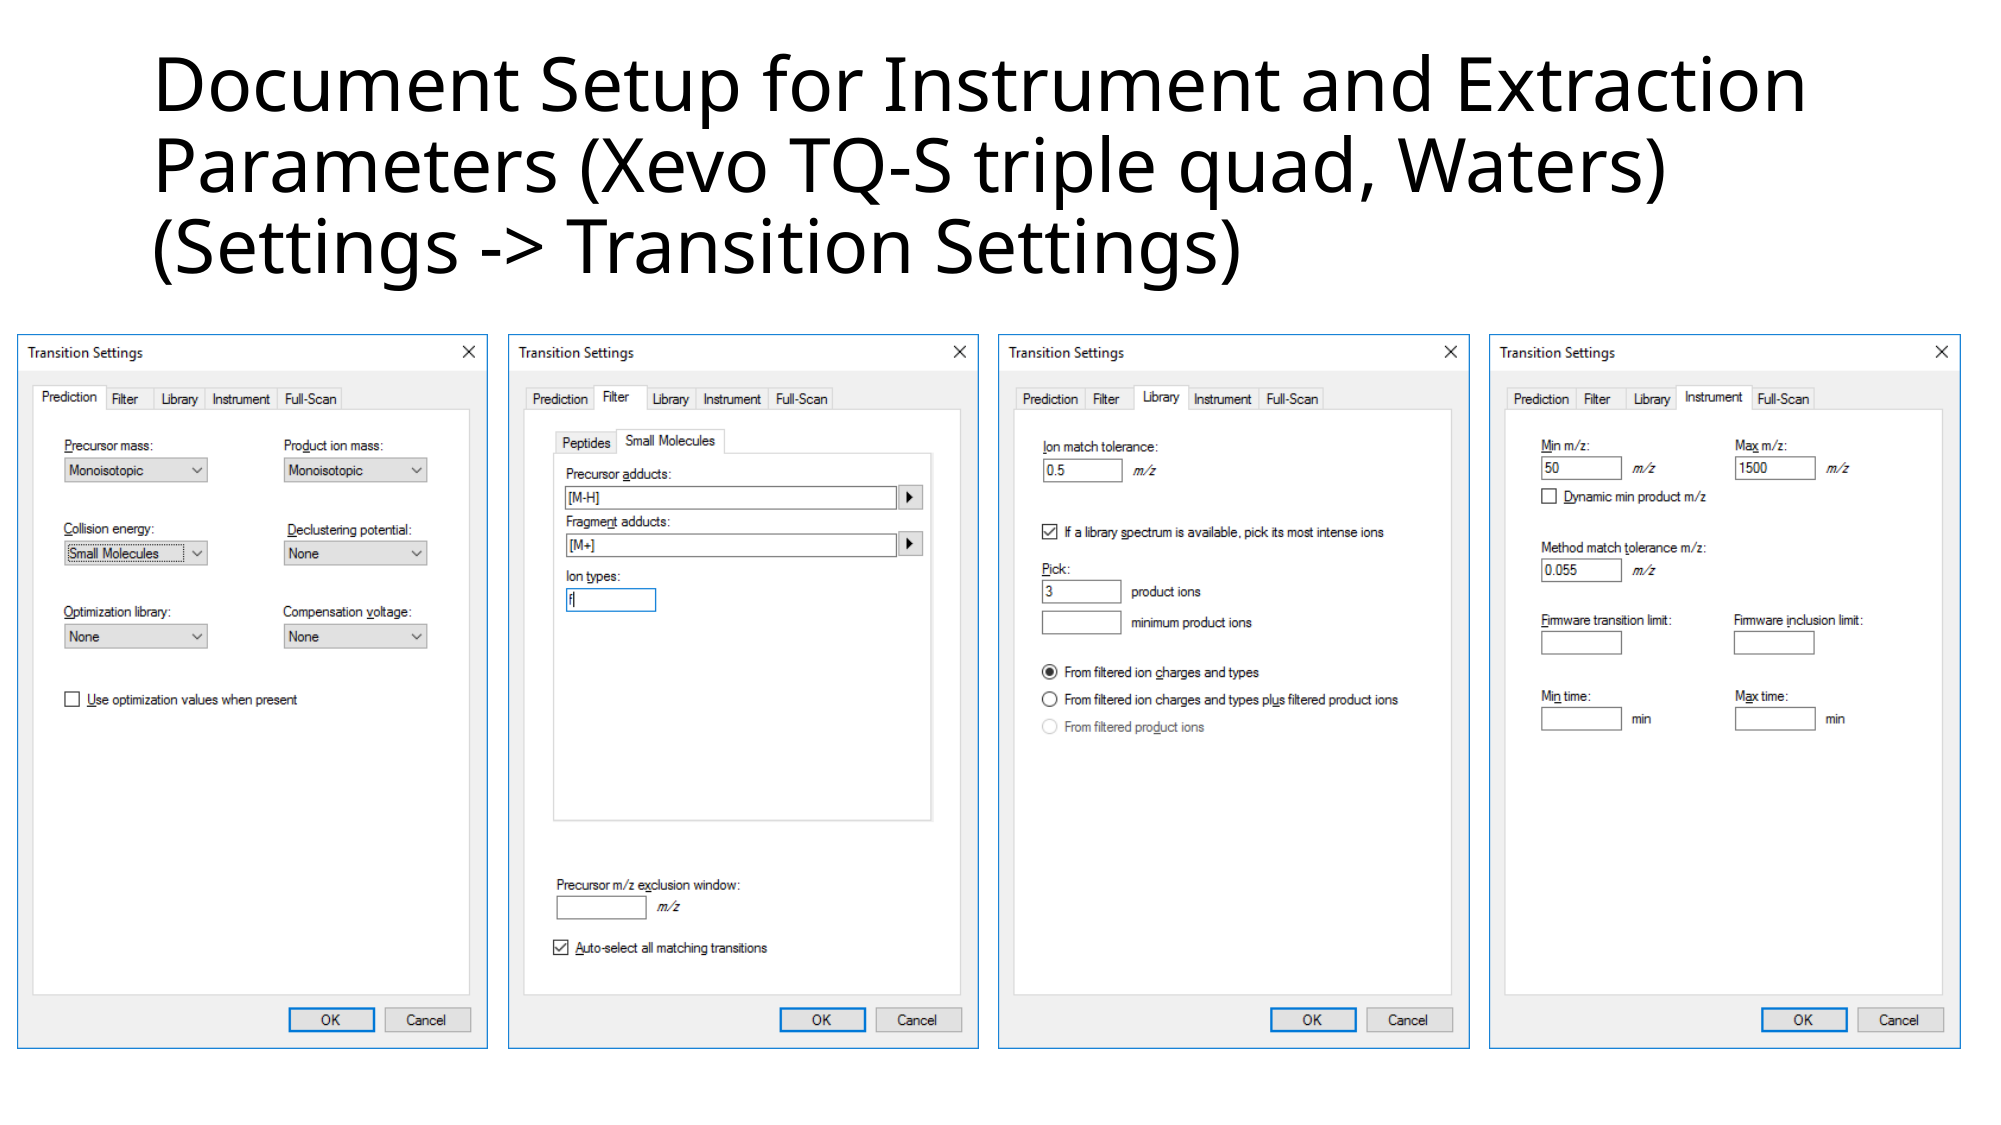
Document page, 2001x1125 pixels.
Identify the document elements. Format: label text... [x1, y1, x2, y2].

title Document Setup for Instrument and Extraction Parameters (Xevo TQ-S triple quad, Waters) (Settings -> Transition Settings) [137, 59, 1863, 278]
picture [508, 334, 979, 1049]
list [17, 334, 488, 1049]
picture [998, 334, 1470, 1049]
picture [1489, 334, 1961, 1049]
